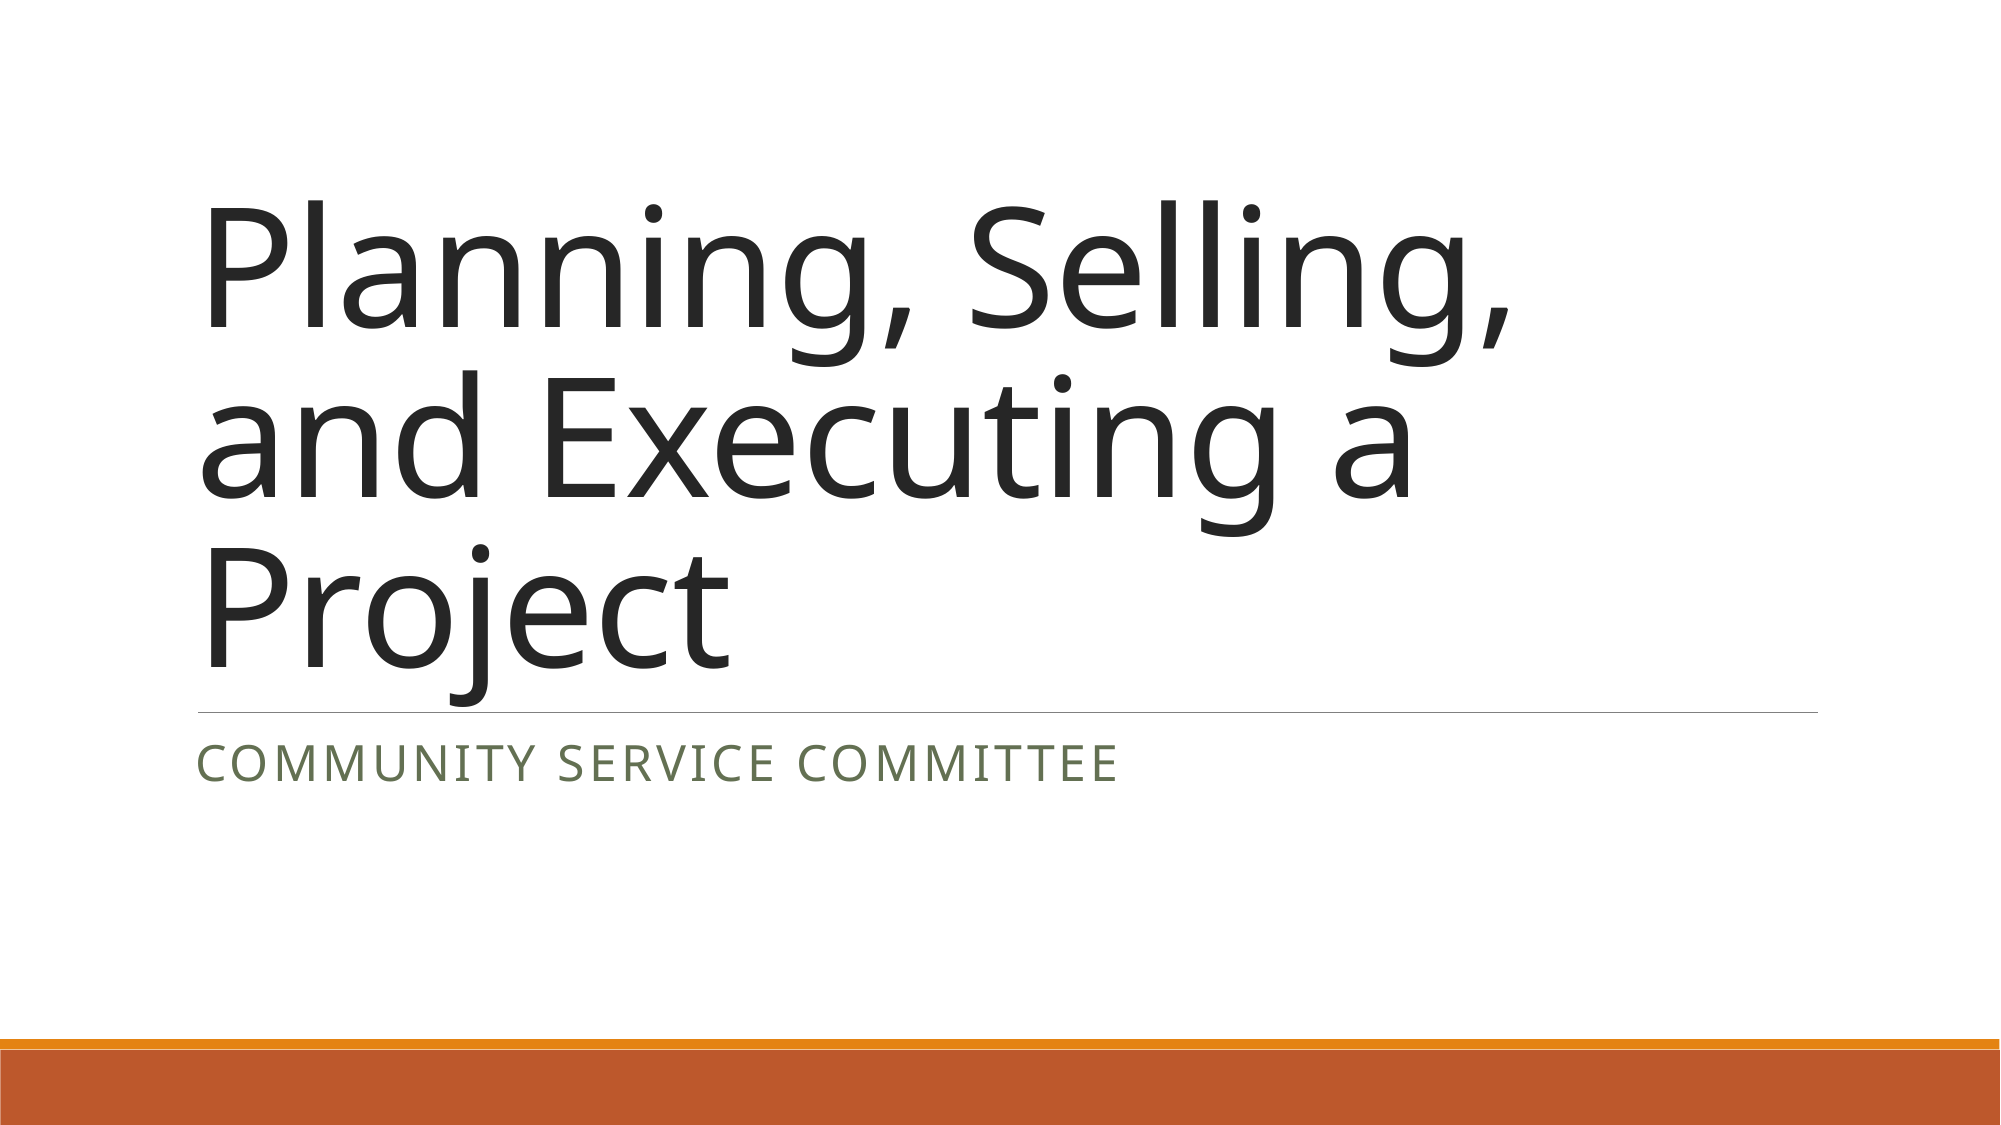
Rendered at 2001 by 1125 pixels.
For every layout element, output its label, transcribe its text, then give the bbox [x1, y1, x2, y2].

subtitle Community Service Committee [180, 730, 1831, 919]
title Planning, Selling, and Executing a Project [180, 124, 1830, 710]
